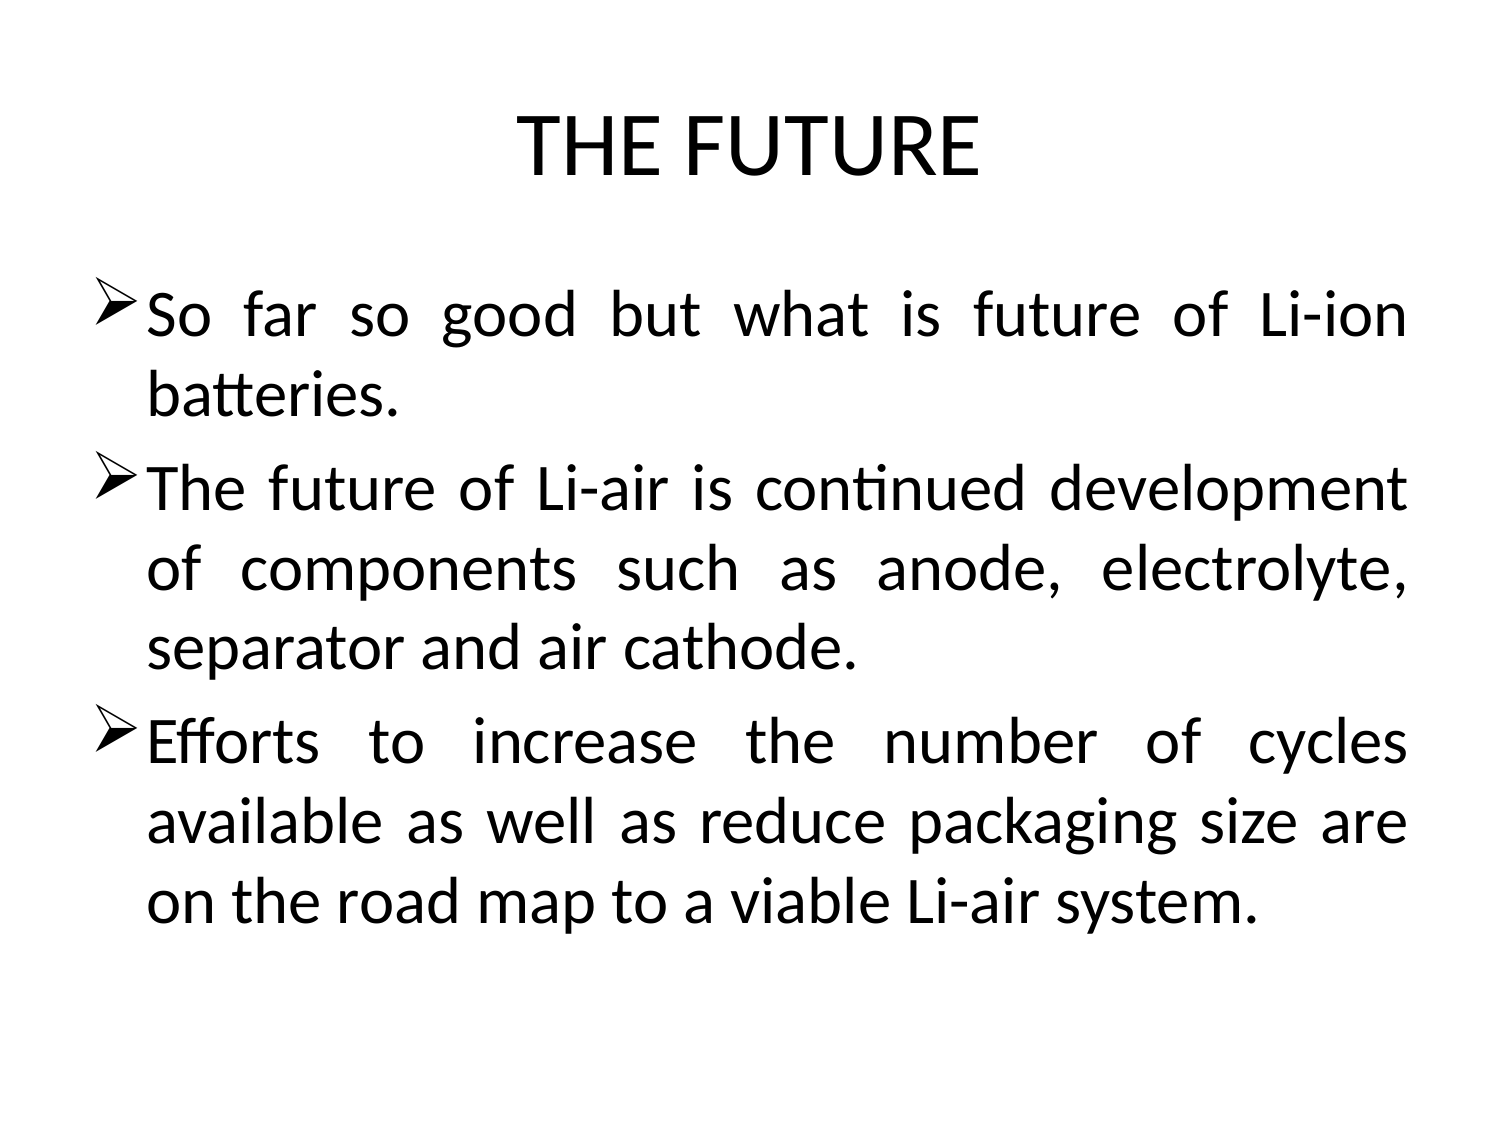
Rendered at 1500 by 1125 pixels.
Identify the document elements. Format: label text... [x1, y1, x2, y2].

title THE FUTURE [75, 45, 1425, 233]
list So far so good but what is future of Li-ion batteries. The future of Li-air is continued development of components such as anode, electrolyte, separator and air cathode. Efforts to increase the number of cycles available as well as reduce packaging size are on the road map to a viable Li-air system. [75, 262, 1425, 1005]
